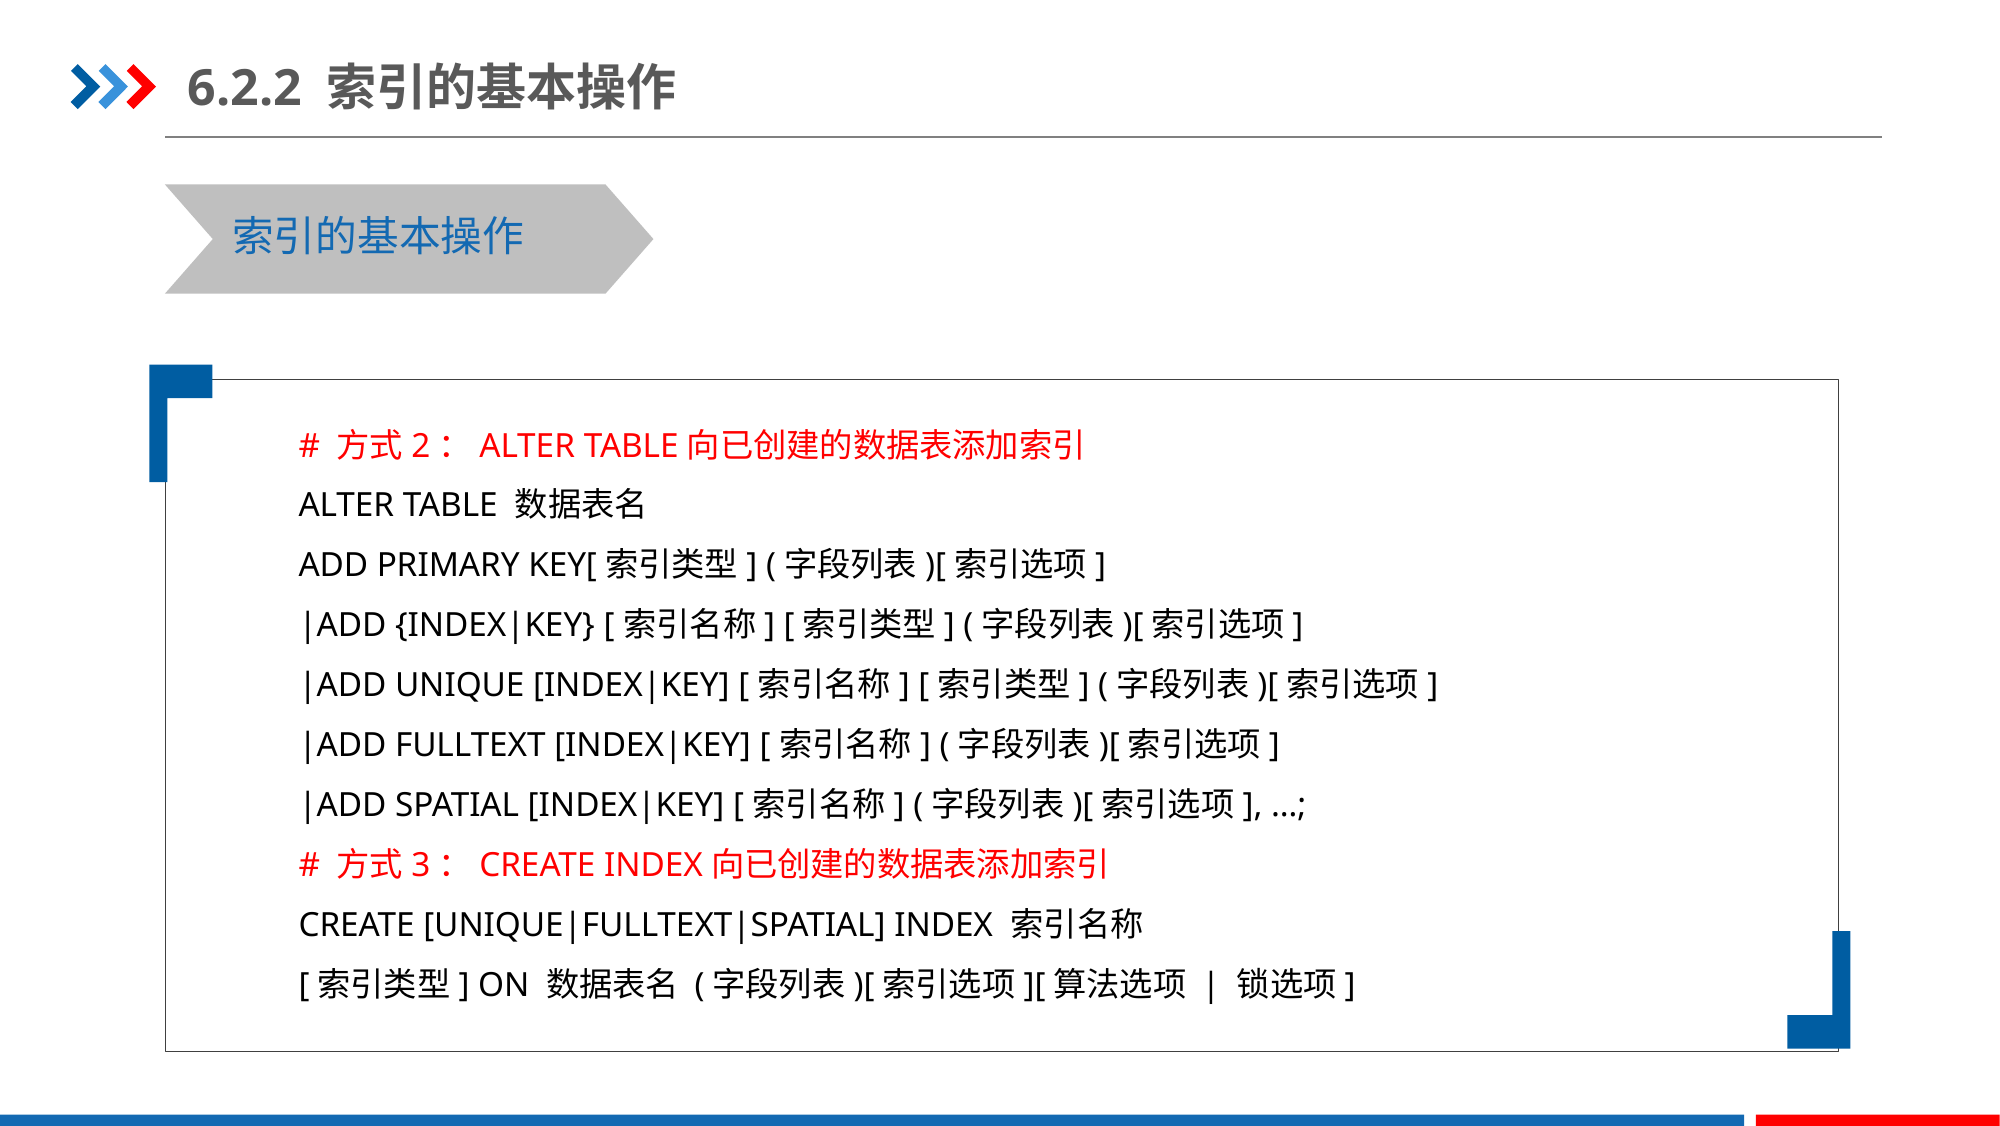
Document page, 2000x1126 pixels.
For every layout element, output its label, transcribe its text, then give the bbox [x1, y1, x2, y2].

text_box [164, 184, 654, 294]
text_box [163, 378, 1841, 1053]
text_box 索引的基本操作 [217, 202, 539, 317]
text_box 6.2.2 索引的基本操作 [187, 43, 827, 127]
text_box [1785, 929, 1852, 1051]
text_box [147, 363, 215, 484]
